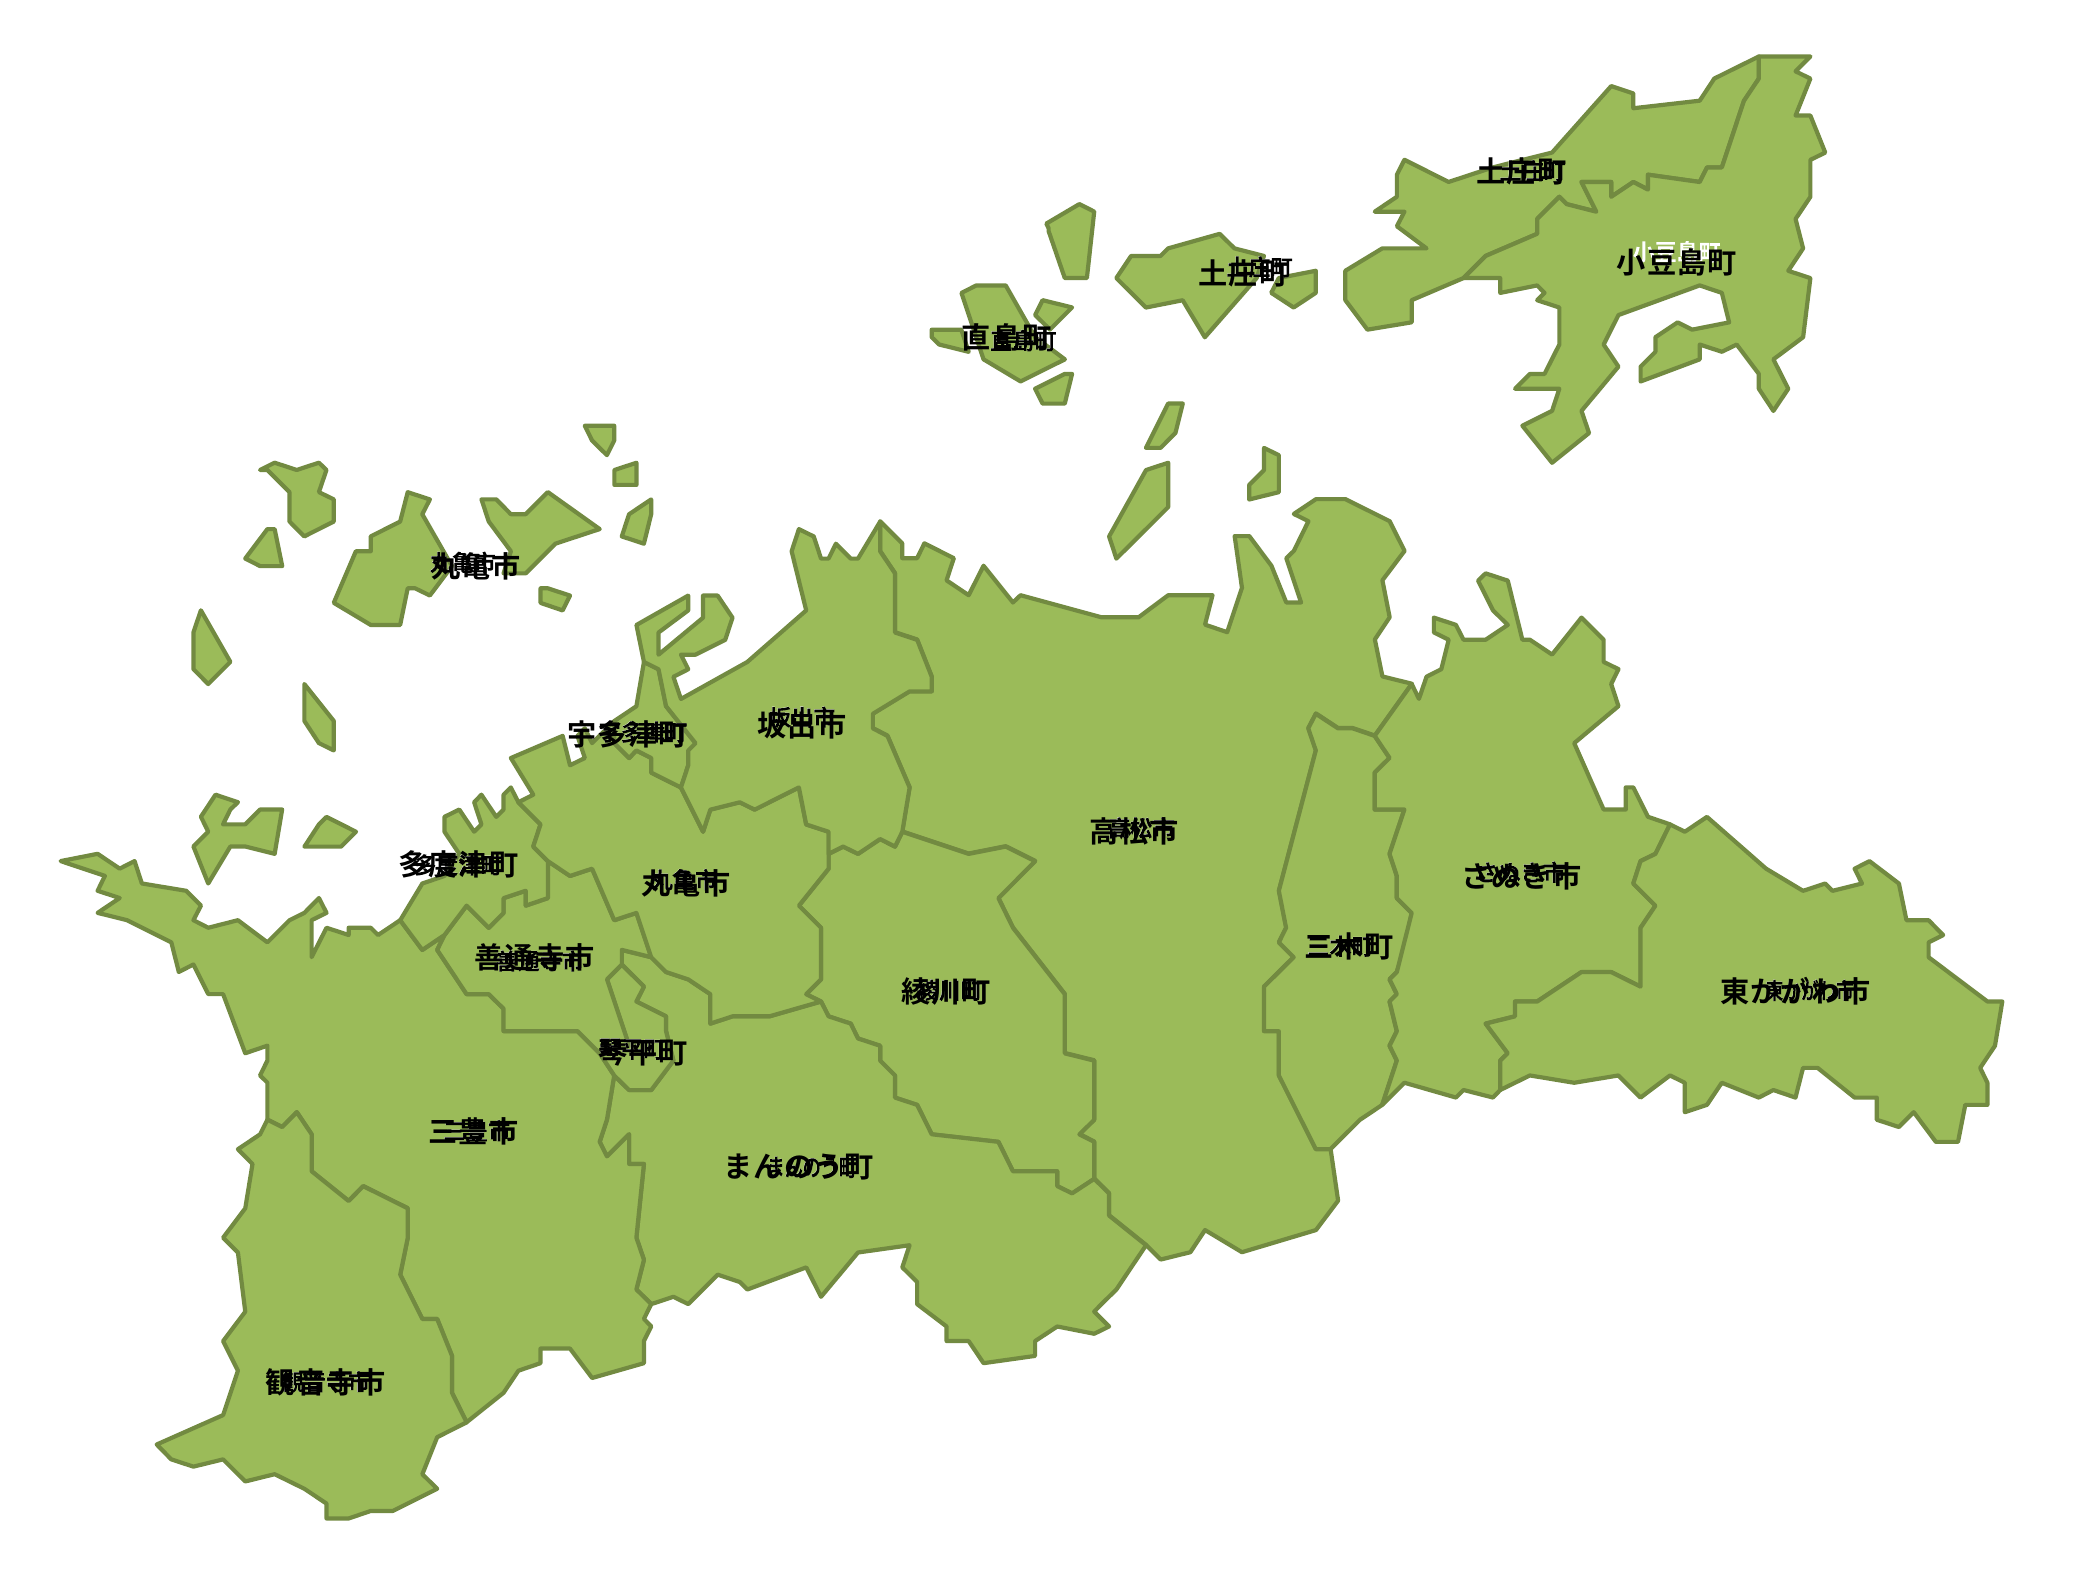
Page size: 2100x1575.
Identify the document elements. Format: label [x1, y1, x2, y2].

text_box [60, 56, 2003, 1519]
